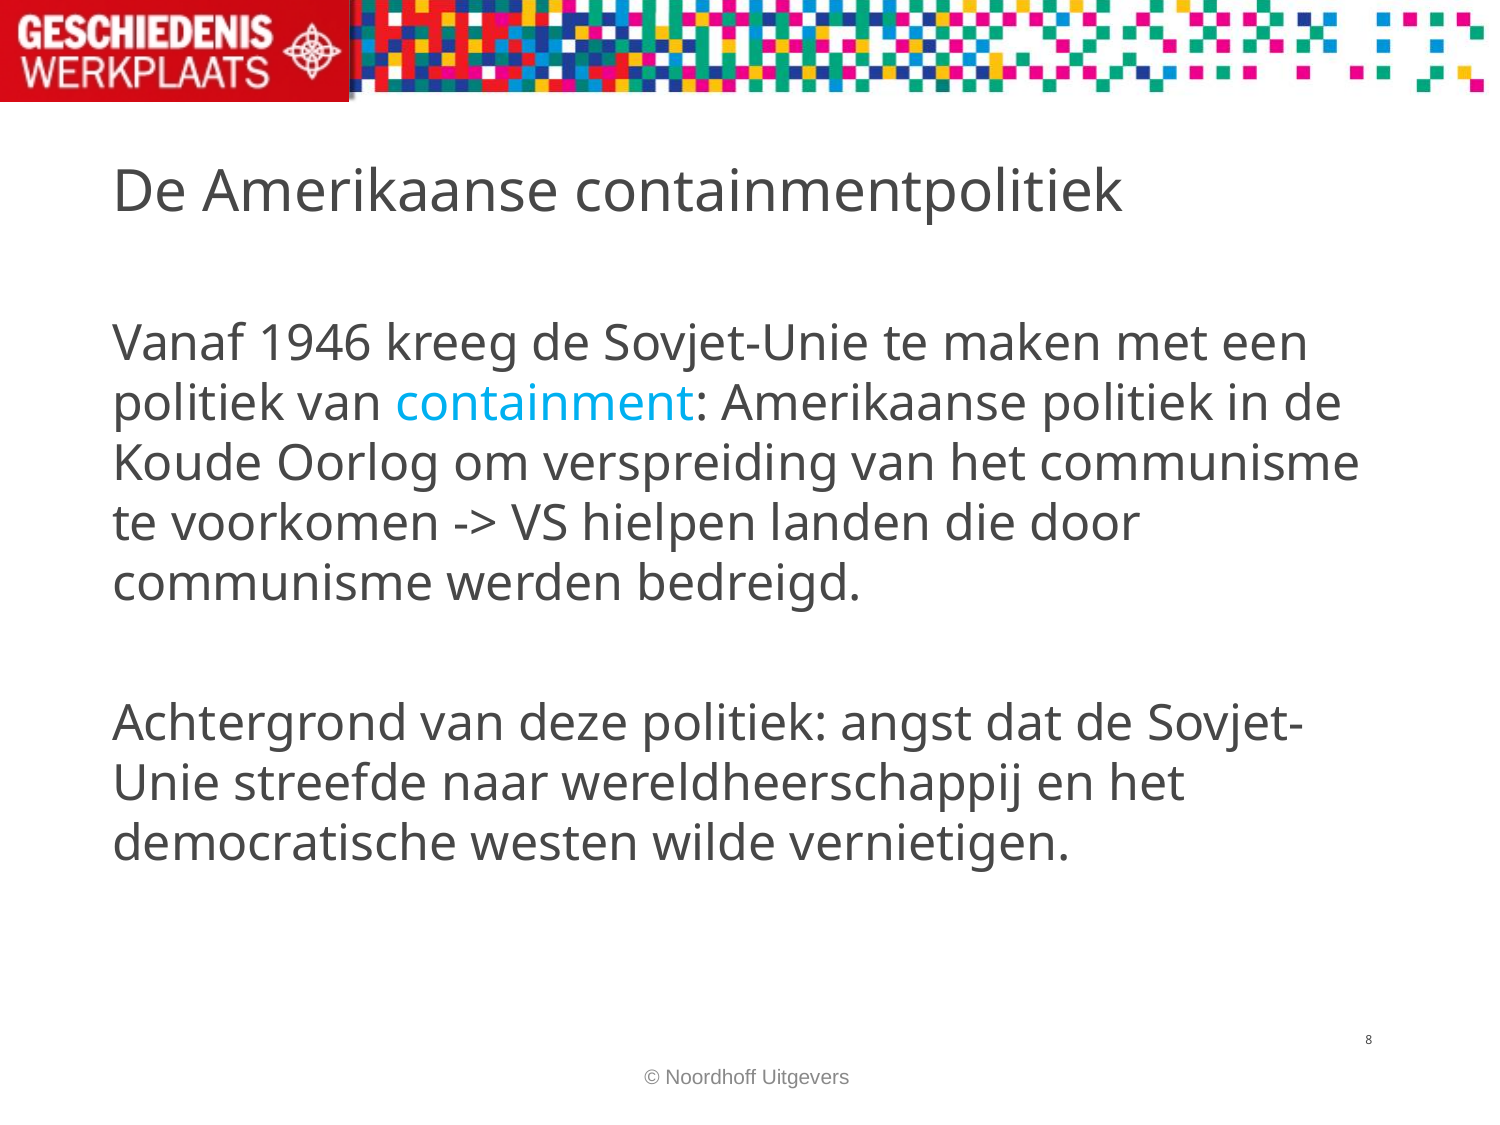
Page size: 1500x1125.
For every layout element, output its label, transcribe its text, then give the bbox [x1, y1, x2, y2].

slide_number 8 [1325, 1025, 1388, 1063]
picture [0, 0, 1500, 1125]
text_box © Noordhoff Uitgevers [512, 1045, 988, 1106]
list Vanaf 1946 kreeg de Sovjet-Unie te maken met een politiek van containment: Amerikaanse politiek in de Koude Oorlog om verspreiding van het communisme te voorkomen -> VS hielpen landen die door communisme werden bedreigd. Achtergrond van deze politiek: angst dat de Sovjet-Unie streefde naar wereldheerschappij en het democratische westen wilde vernietigen. [112, 302, 1409, 1024]
title De Amerikaanse containmentpolitiek [112, 145, 1401, 256]
